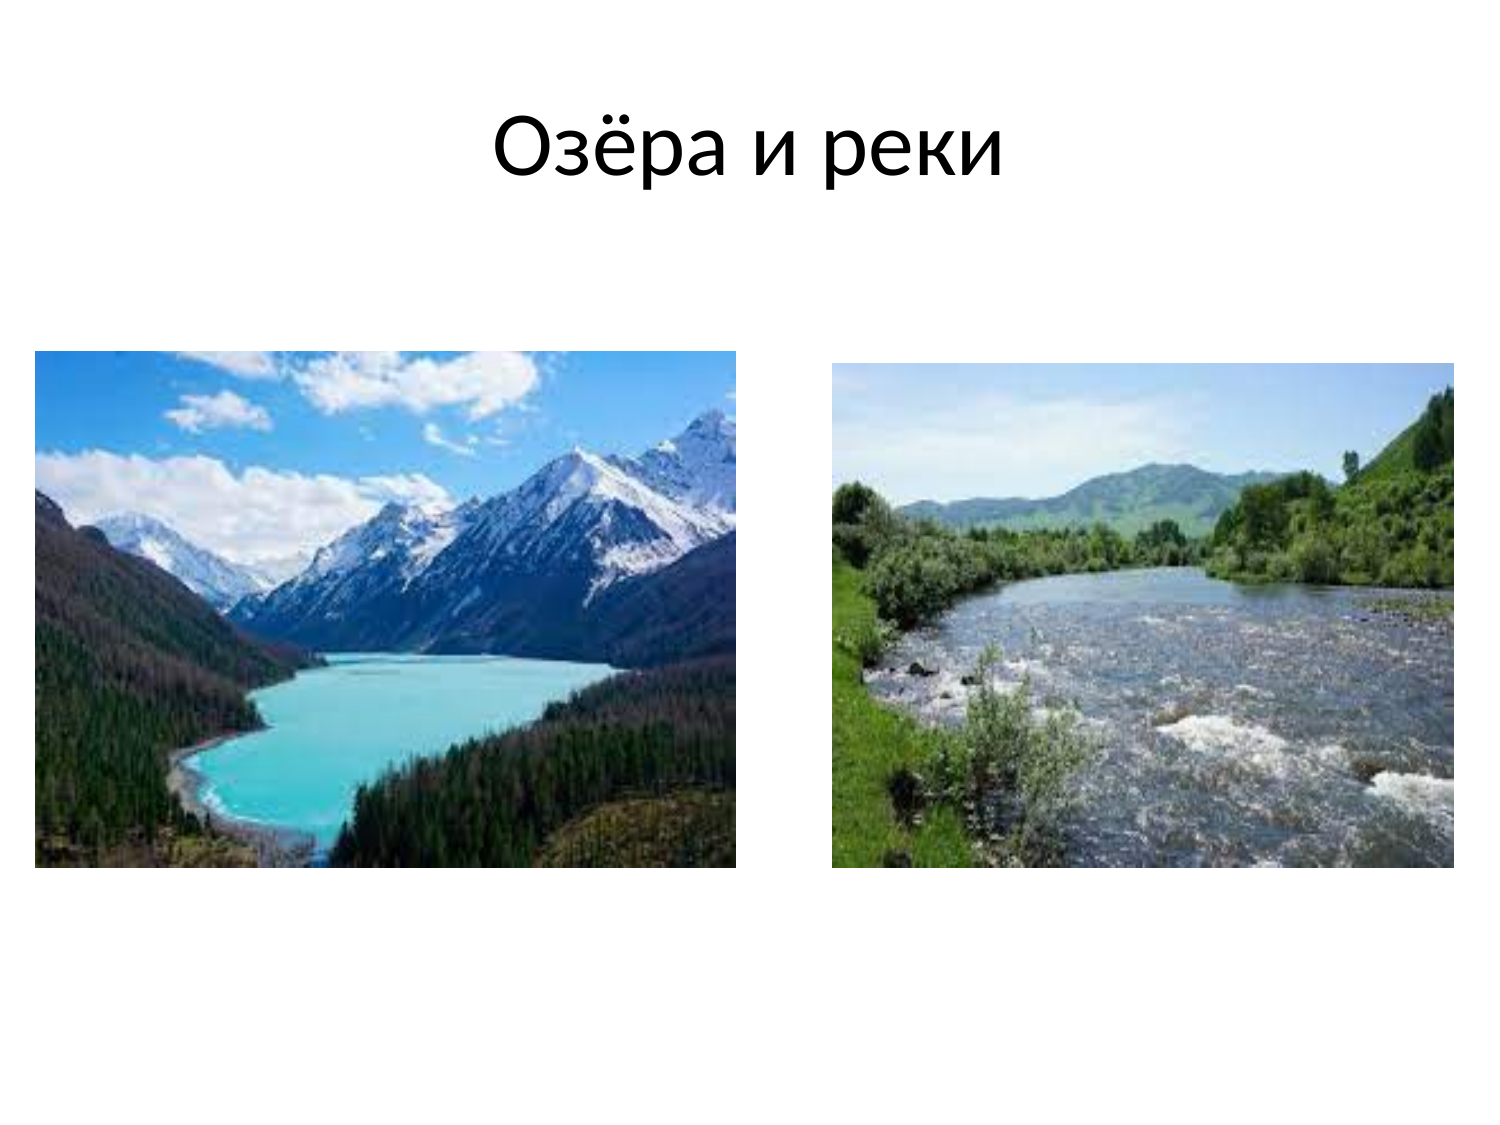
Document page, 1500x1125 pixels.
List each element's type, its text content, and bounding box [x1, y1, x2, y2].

title Озёра и реки [75, 45, 1425, 233]
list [34, 351, 736, 868]
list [831, 363, 1454, 868]
